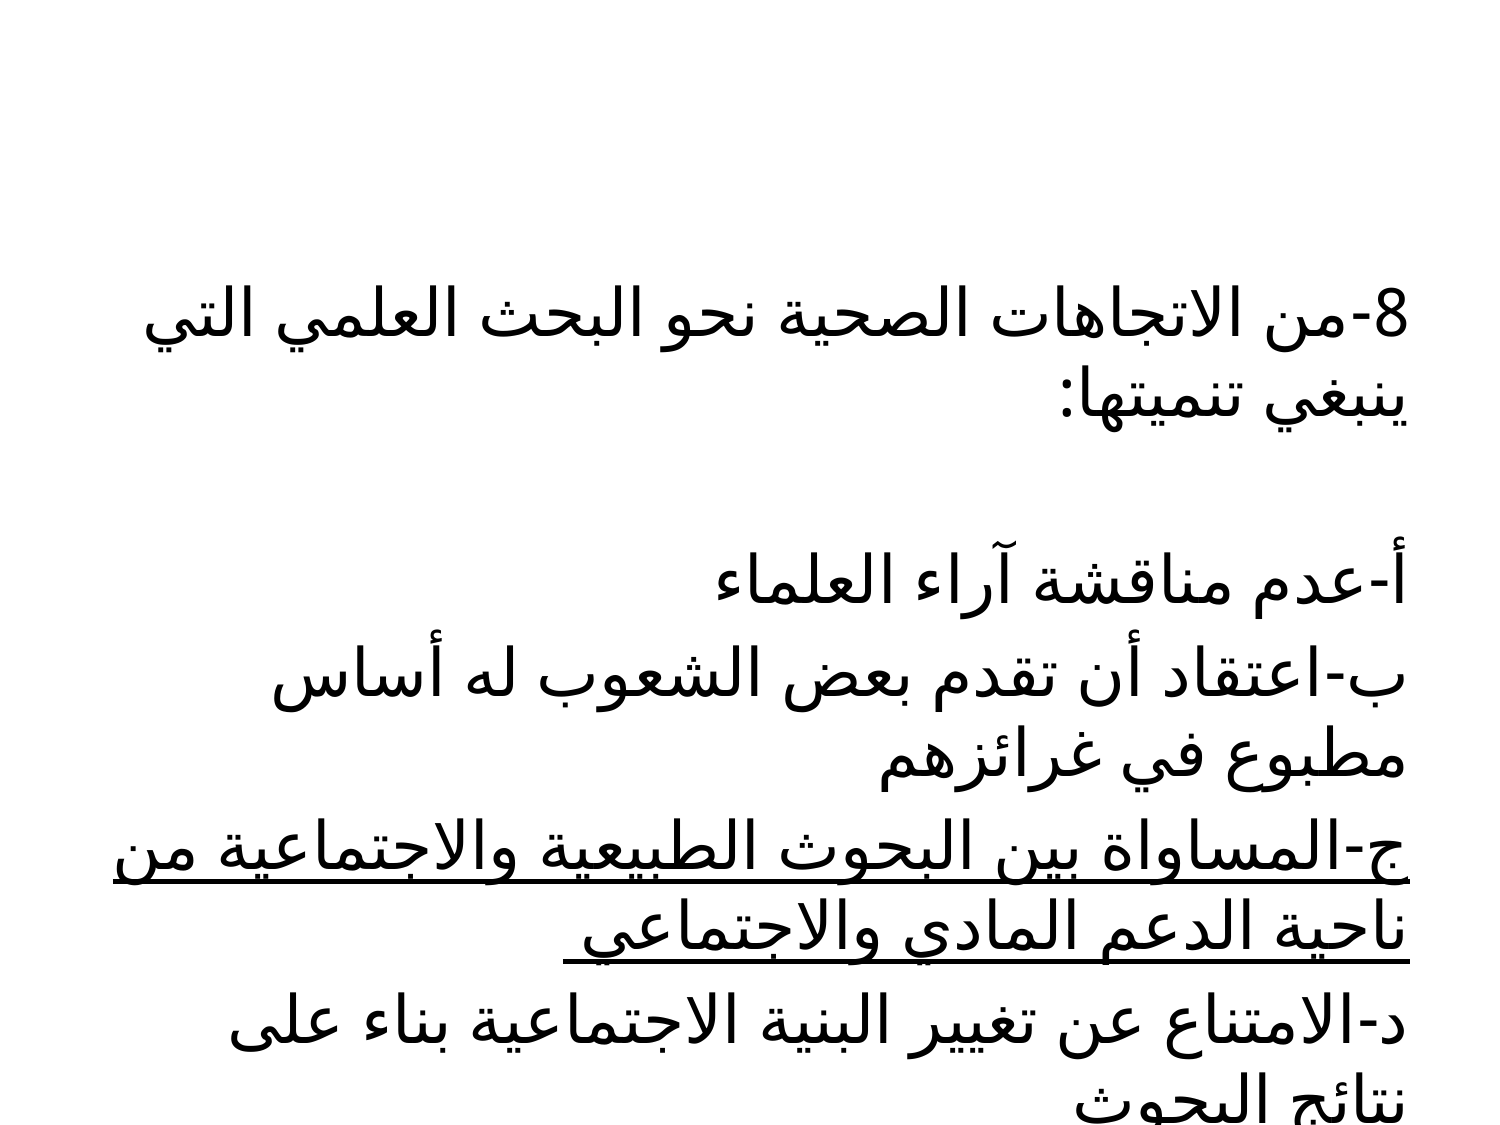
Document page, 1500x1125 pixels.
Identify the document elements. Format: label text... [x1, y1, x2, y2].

list 8-من الاتجاهات الصحية نحو البحث العلمي التي ينبغي تنميتها: أ-عدم مناقشة آراء العلماء ب-اعتقاد أن تقدم بعض الشعوب له أساس مطبوع في غرائزهم ج-المساواة بين البحوث الطبيعية والاجتماعية من ناحية الدعم المادي والاجتماعي د-الامتناع عن تغيير البنية الاجتماعية بناء على نتائج البحوث [75, 262, 1425, 1005]
